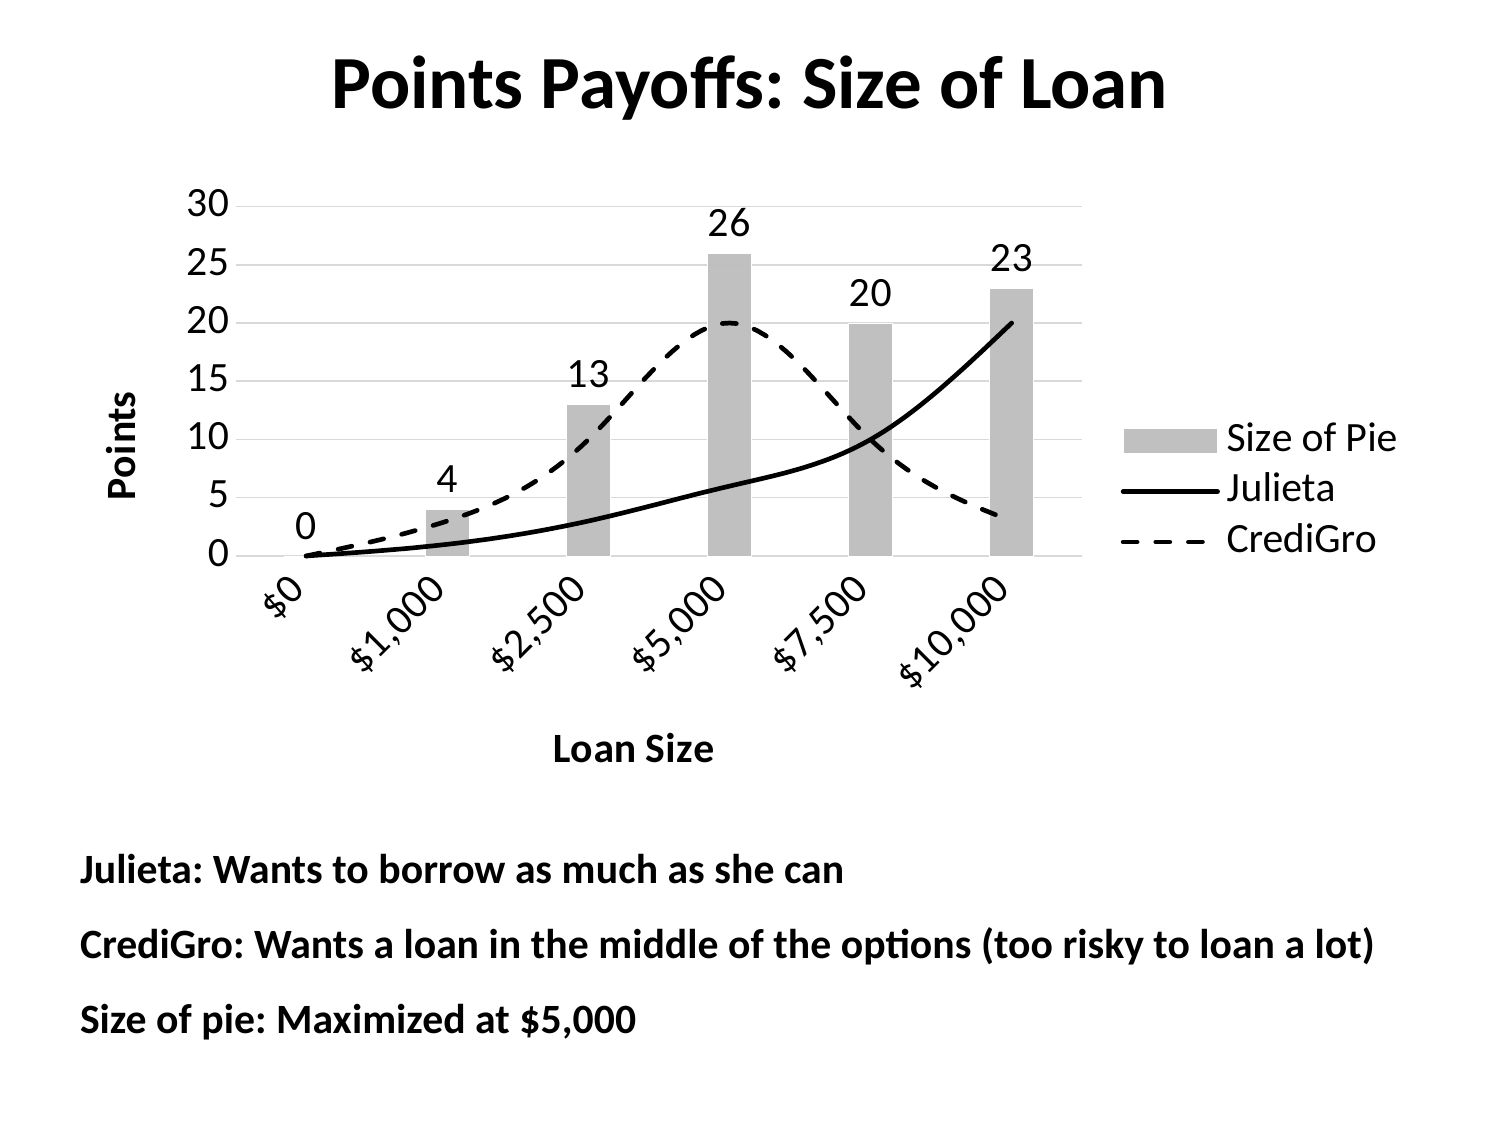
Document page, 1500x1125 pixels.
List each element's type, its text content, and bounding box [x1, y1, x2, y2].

chart [64, 172, 1424, 811]
title Points Payoffs: Size of Loan [0, 0, 1500, 173]
text_box Julieta: Wants to borrow as much as she can CrediGro: Wants a loan in the middle of the options (too risky to loan a lot) Size of pie: Maximized at $5,000 [64, 834, 1483, 1125]
